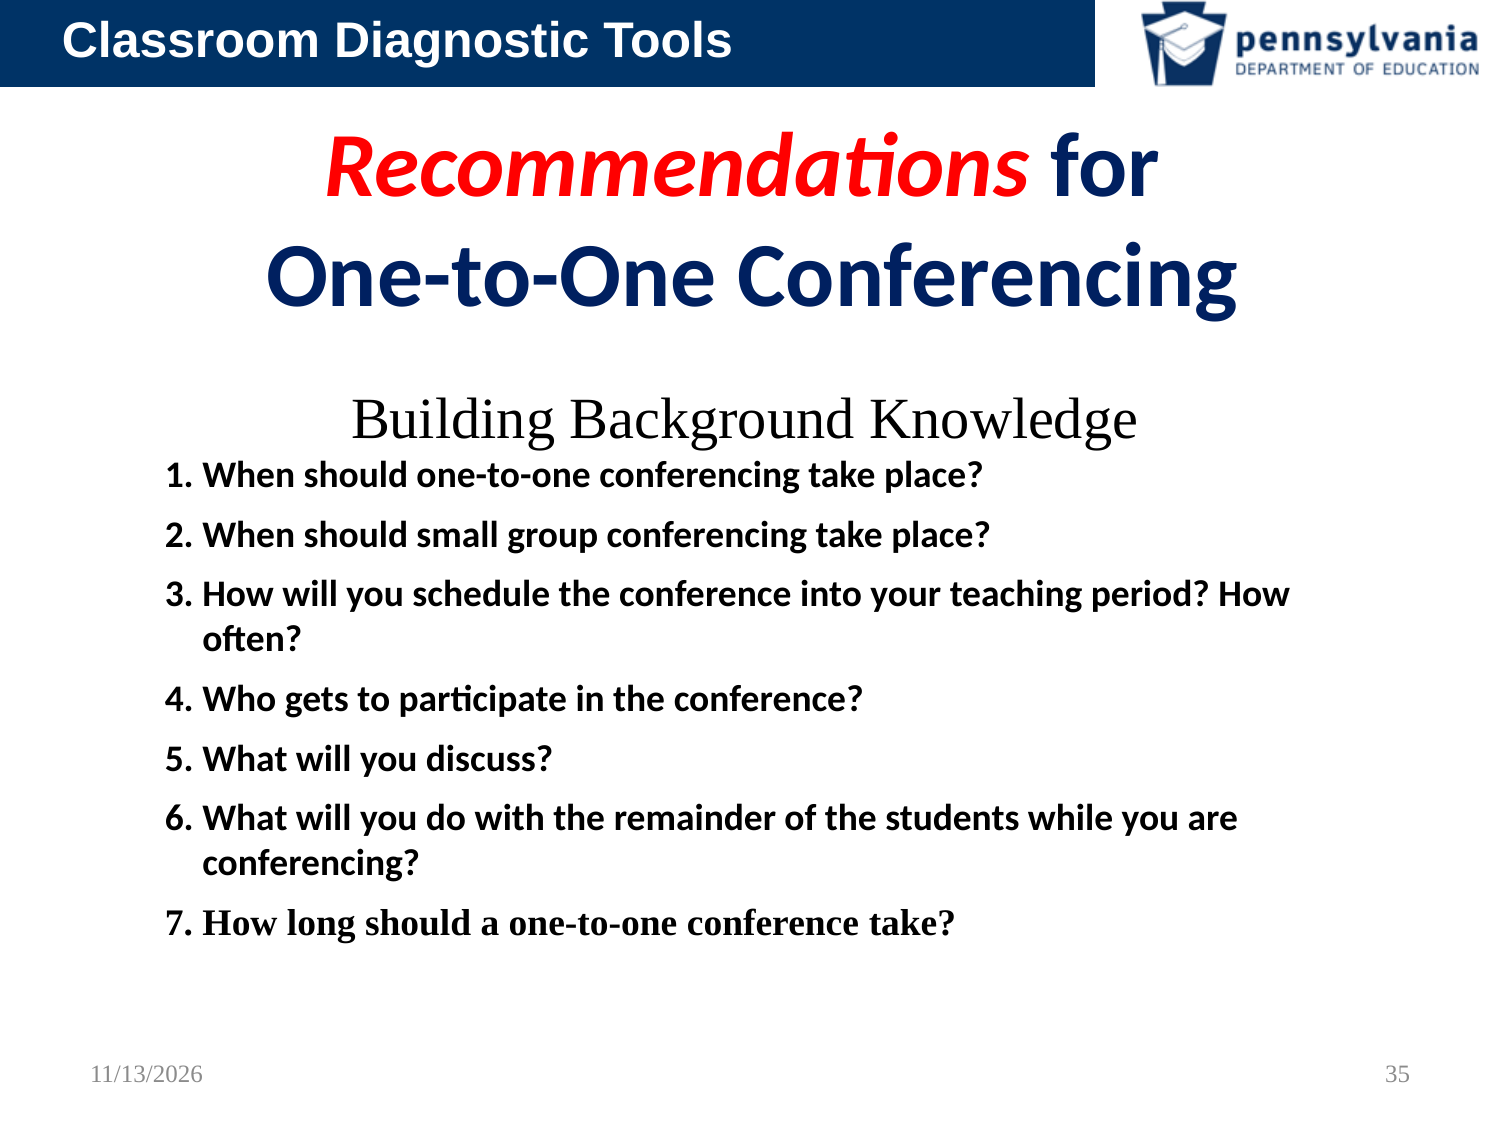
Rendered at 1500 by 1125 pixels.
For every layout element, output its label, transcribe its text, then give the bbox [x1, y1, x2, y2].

title Recommendations for One-to-One Conferencing [77, 124, 1428, 365]
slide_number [75, 1042, 425, 1103]
slide_number 35 [1074, 1042, 1425, 1103]
picture [1134, 0, 1485, 90]
text_box Building Background Knowledge 1. When should one-to-one conferencing take place? 2. When should small group conferencing take place? 3. How will you schedule the conference into your teaching period? How often? 4. Who gets to participate in the conference? 5. What will you discuss? 6. What will you do with the remainder of the students while you are conferencing? 7. How long should a one-to-one conference take? [149, 302, 1340, 951]
